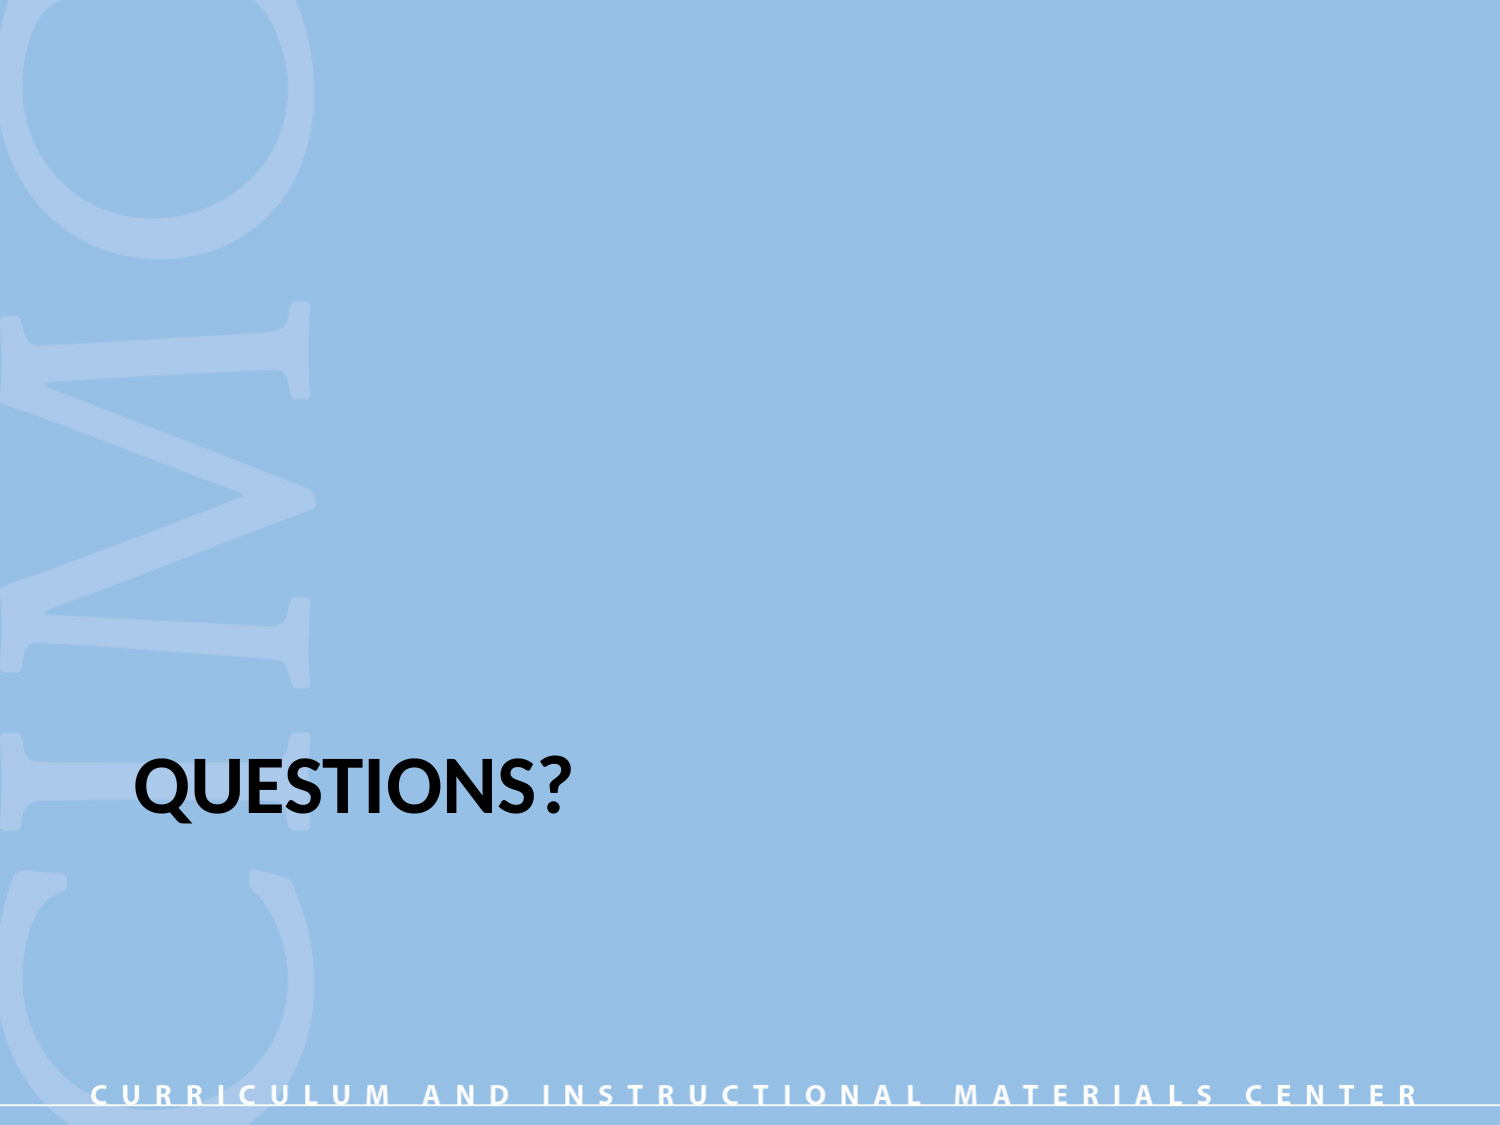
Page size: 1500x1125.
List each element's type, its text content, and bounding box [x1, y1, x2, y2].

picture [0, 0, 1500, 1125]
title Questions? [118, 722, 1394, 947]
